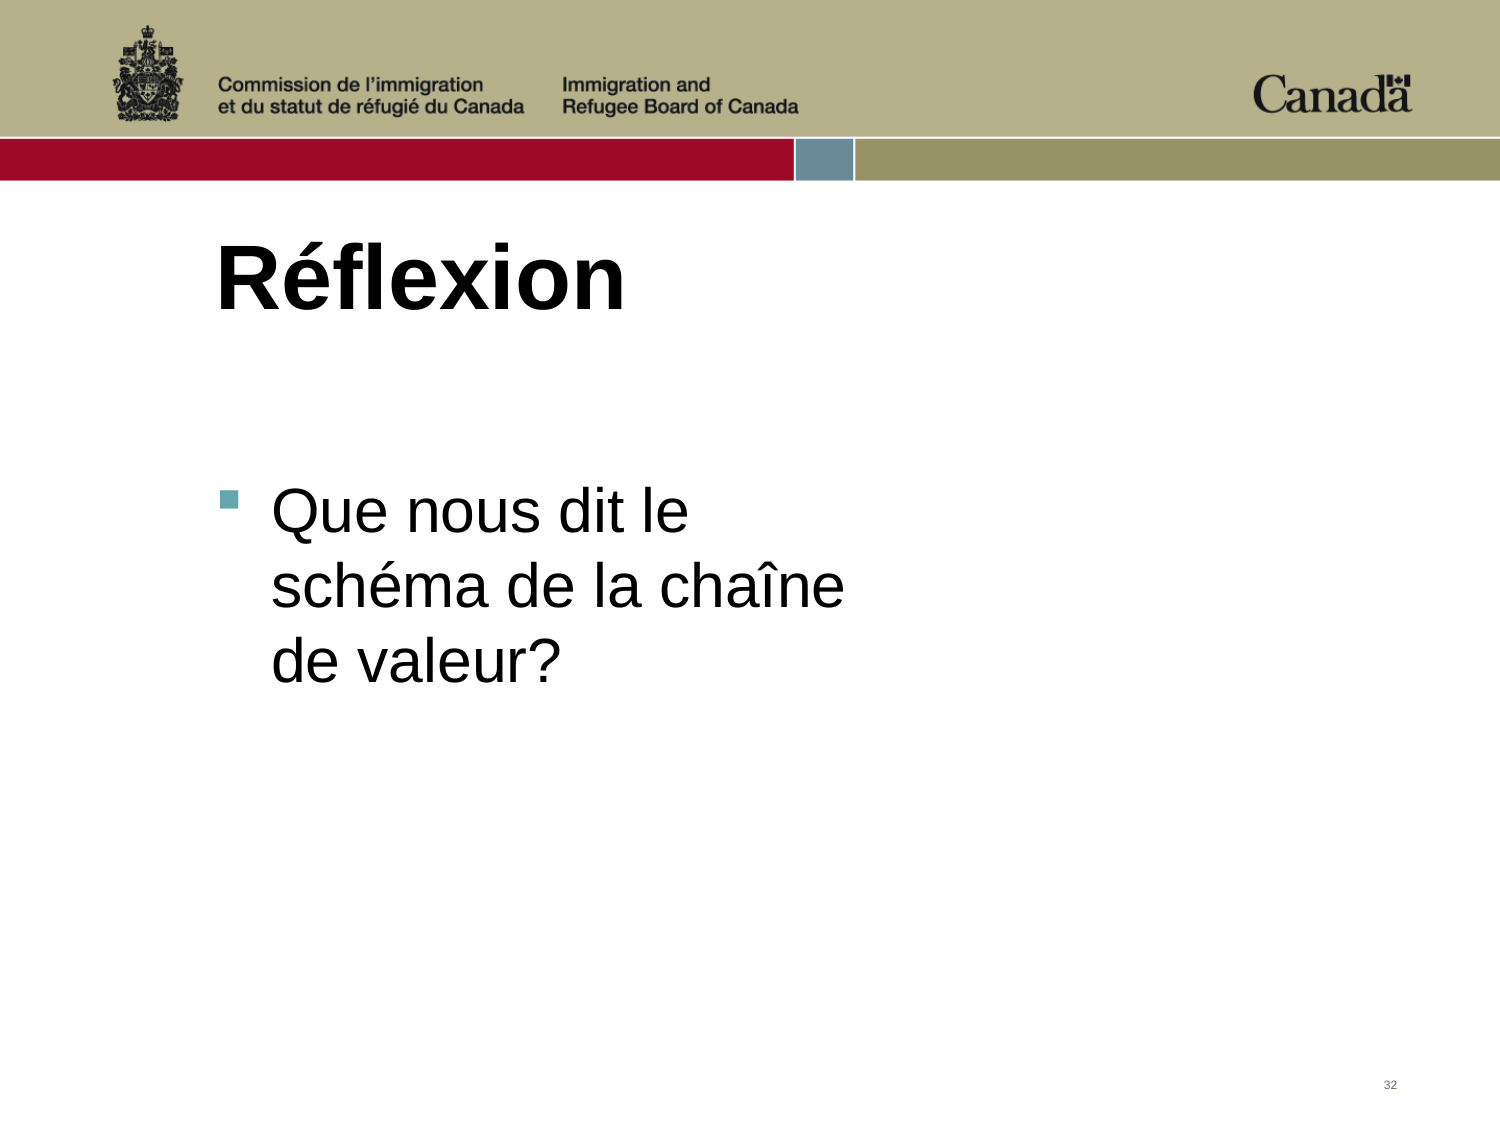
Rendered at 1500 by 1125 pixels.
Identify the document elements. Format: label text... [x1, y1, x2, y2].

picture [0, 0, 1500, 1125]
text_box Que nous dit le schéma de la chaîne de valeur? [199, 462, 927, 1000]
title Réflexion [200, 237, 1413, 425]
slide_number 32 [1100, 1025, 1413, 1100]
